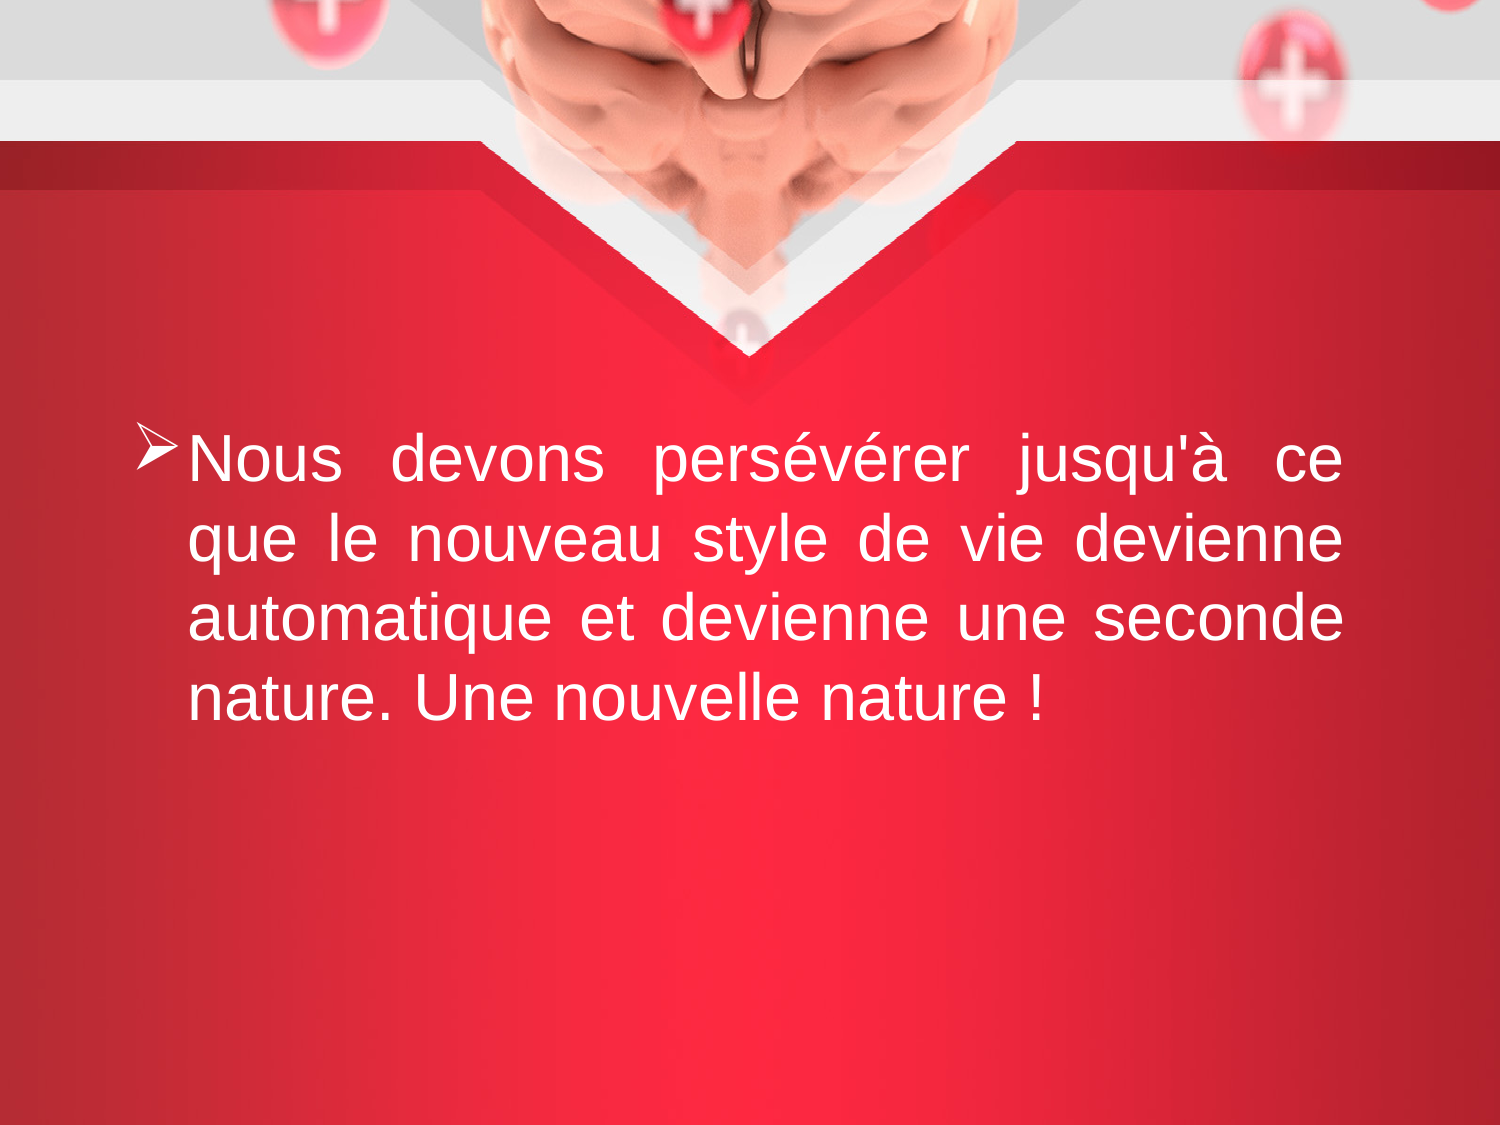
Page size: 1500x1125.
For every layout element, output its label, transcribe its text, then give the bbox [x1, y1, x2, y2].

text_box Nous devons persévérer jusqu'à ce que le nouveau style de vie devienne automatique et devienne une seconde nature. Une nouvelle nature ! [116, 406, 1361, 742]
picture [0, 0, 1500, 1125]
